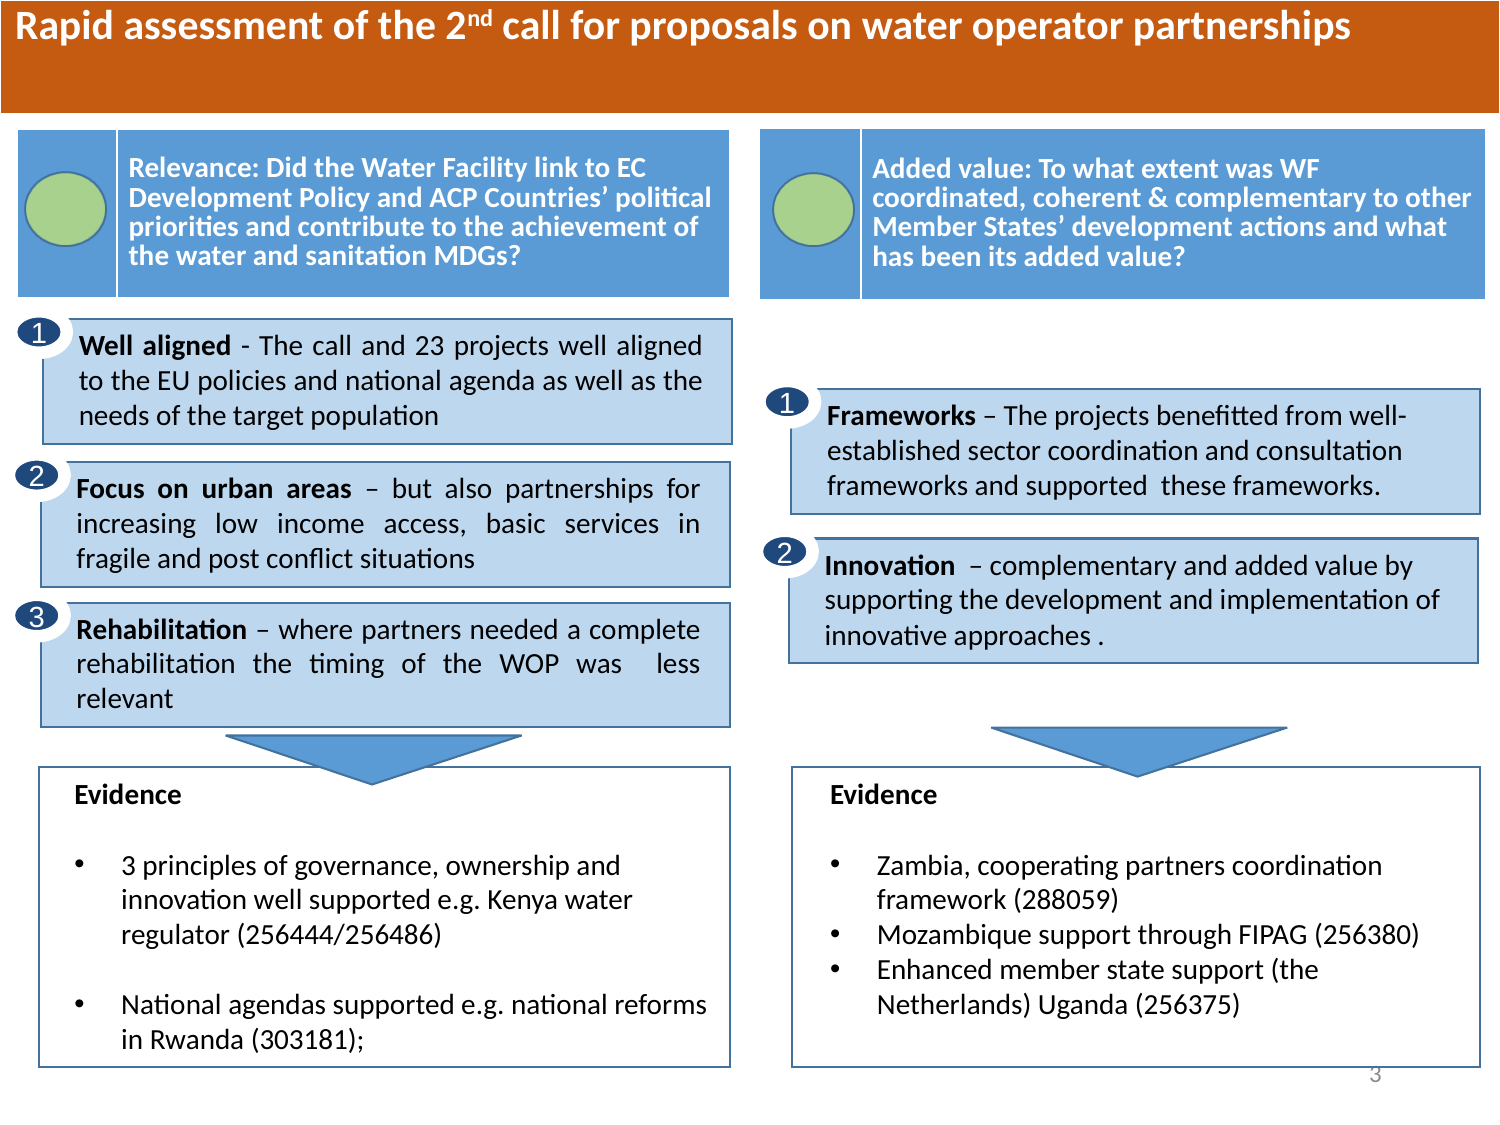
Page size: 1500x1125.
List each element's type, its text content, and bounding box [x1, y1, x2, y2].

table_header Added value: To what extent was WF coordinated, coherent & complementary to other Member States’ development actions and what has been its added value? [862, 129, 1485, 299]
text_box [8, 594, 730, 728]
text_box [759, 380, 1481, 514]
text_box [8, 454, 730, 588]
text_box [38, 766, 731, 1068]
table_header Rapid assessment of the 2nd call for proposals on water operator partnerships [1, 1, 1499, 113]
text_box [791, 766, 1481, 1068]
table_header [18, 130, 116, 297]
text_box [756, 530, 1478, 664]
table_header [760, 129, 860, 299]
text_box [990, 726, 1288, 778]
table_header Relevance: Did the Water Facility link to EC Development Policy and ACP Countries’ political priorities and contribute to the achievement of the water and sanitation MDGs? [118, 130, 729, 297]
text_box Evidence Zambia, cooperating partners coordination framework (288059) Mozambique support through FIPAG (256380) Enhanced member state support (the Netherlands) Uganda (256375) [815, 768, 1478, 1028]
picture [24, 171, 107, 247]
slide_number 3 [1059, 1042, 1397, 1103]
picture [771, 171, 855, 248]
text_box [10, 311, 732, 445]
text_box [225, 734, 522, 786]
